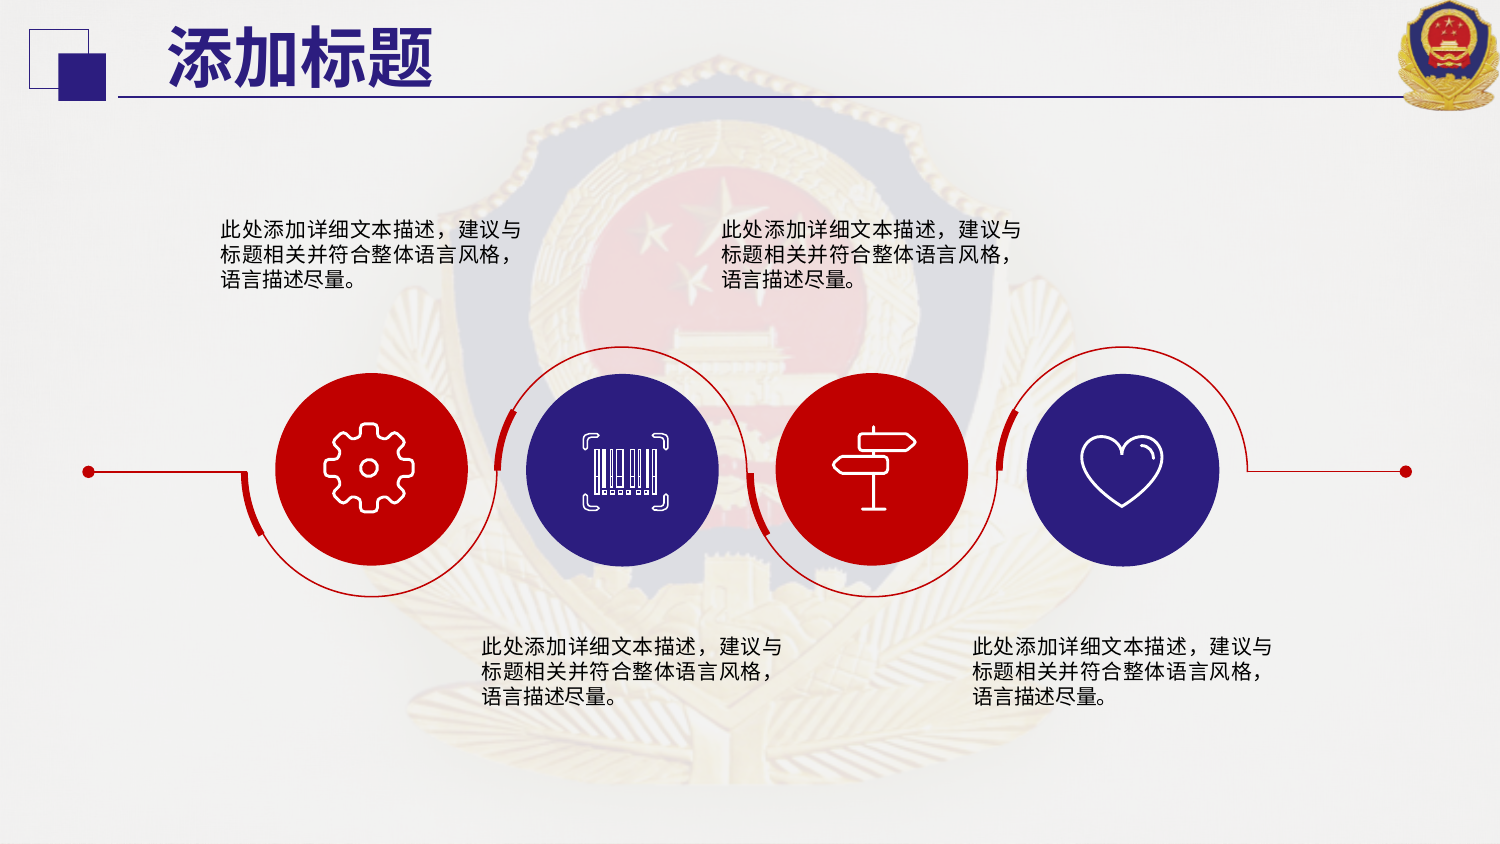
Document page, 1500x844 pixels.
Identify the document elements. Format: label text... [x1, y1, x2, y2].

text_box 此处添加详细文本描述，建议与标题相关并符合整体语言风格，语言描述尽量。 [206, 209, 537, 299]
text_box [1027, 374, 1219, 566]
text_box 此处添加详细文本描述，建议与标题相关并符合整体语言风格，语言描述尽量。 [706, 209, 1038, 299]
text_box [526, 374, 718, 566]
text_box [275, 373, 468, 565]
text_box 此处添加详细文本描述，建议与标题相关并符合整体语言风格，语言描述尽量。 [957, 626, 1289, 716]
picture [1370, 0, 1500, 130]
text_box [29, 28, 90, 89]
text_box [57, 52, 107, 102]
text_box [776, 373, 968, 565]
text_box 添加标题 [152, 17, 686, 83]
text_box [88, 344, 1406, 601]
text_box 此处添加详细文本描述，建议与标题相关并符合整体语言风格，语言描述尽量。 [467, 626, 798, 716]
